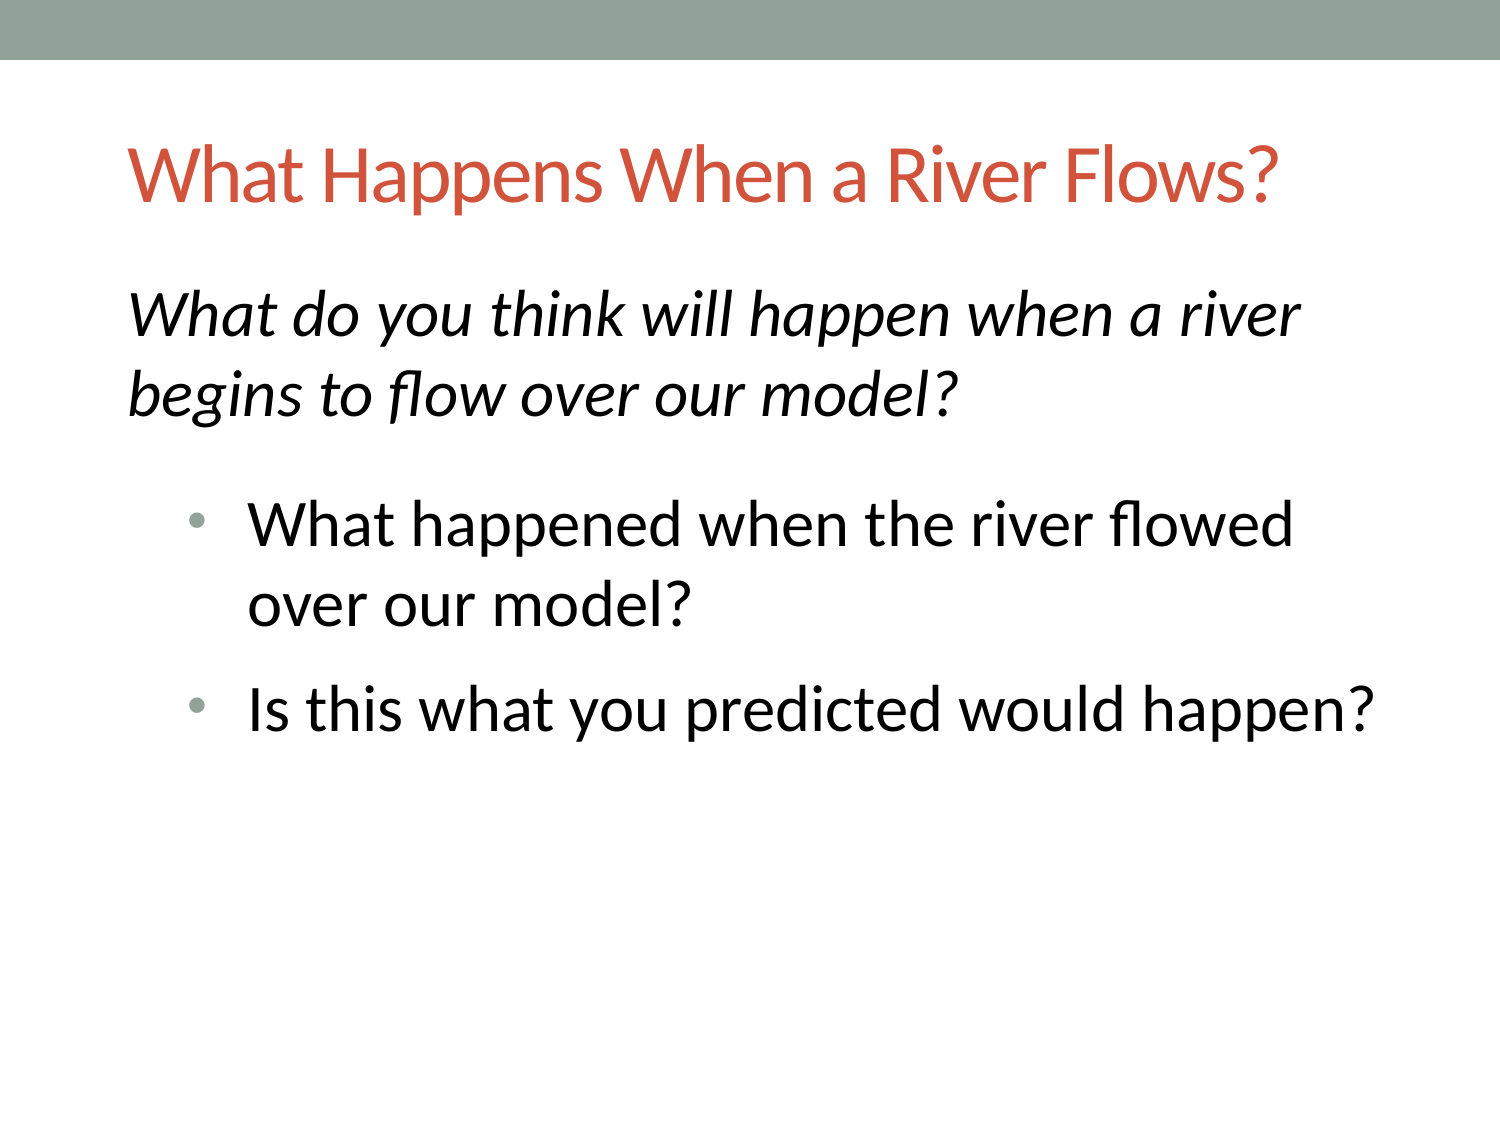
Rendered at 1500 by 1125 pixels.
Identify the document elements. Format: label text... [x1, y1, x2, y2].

title What Happens When a River Flows? [112, 87, 1425, 250]
list What do you think will happen when a river begins to flow over our model? What happened when the river flowed over our model? Is this what you predicted would happen? [112, 262, 1425, 1063]
